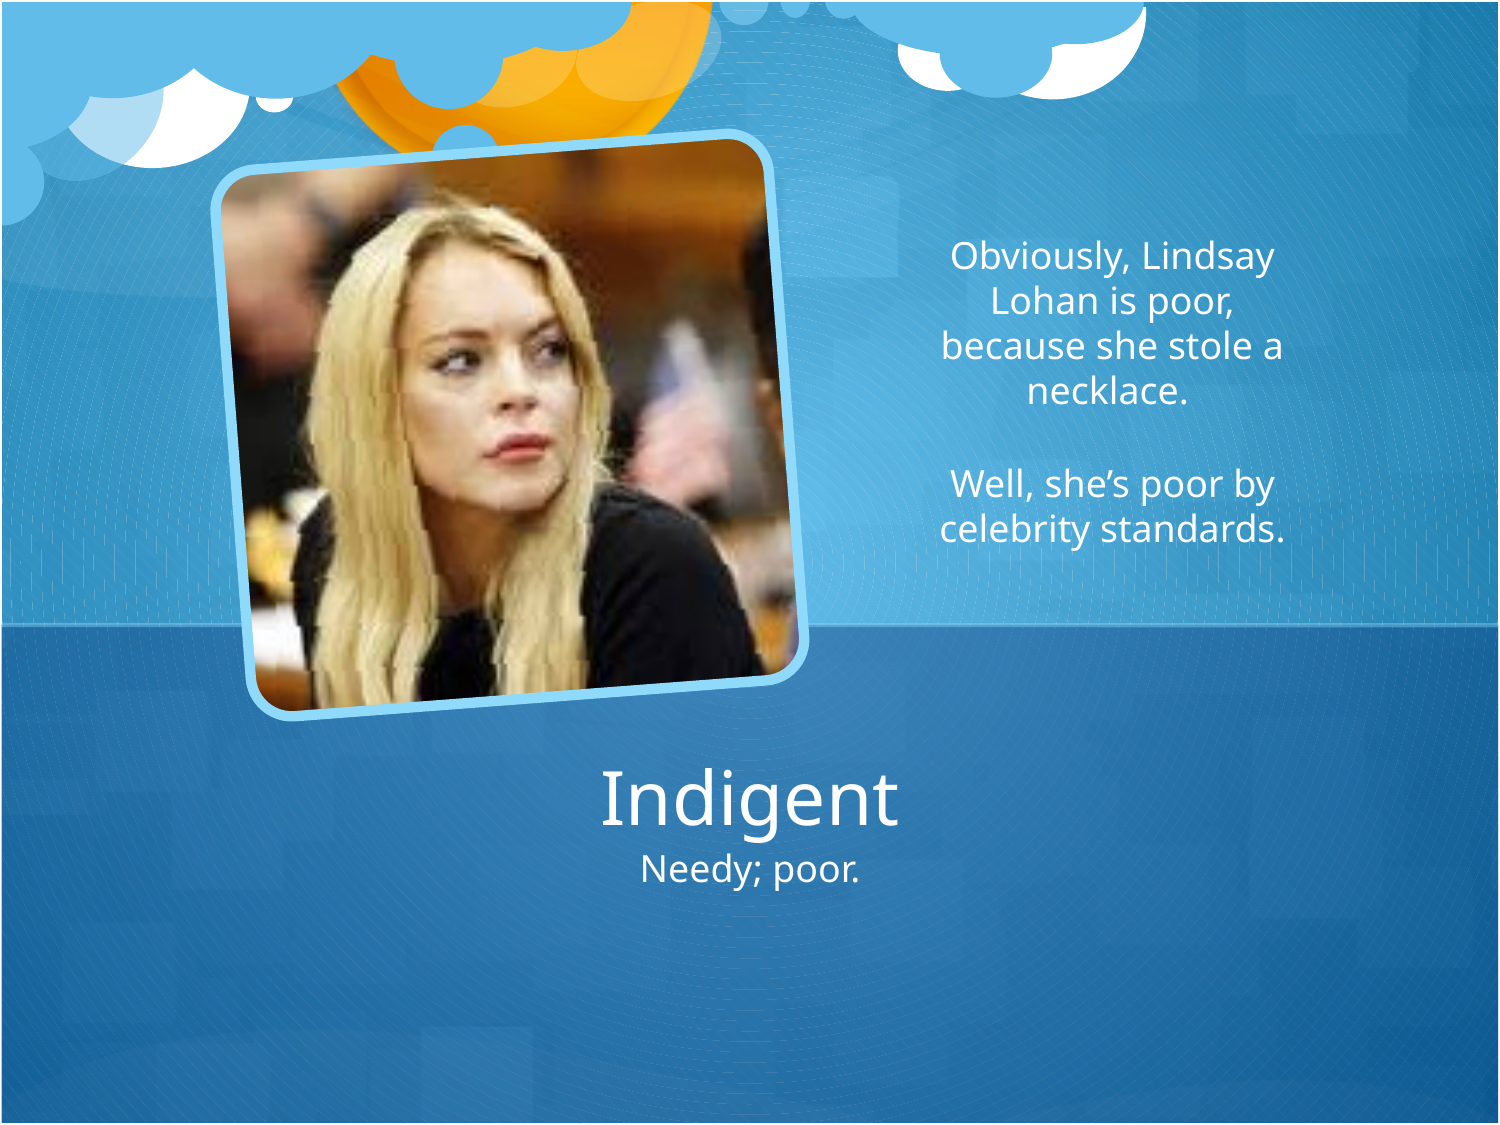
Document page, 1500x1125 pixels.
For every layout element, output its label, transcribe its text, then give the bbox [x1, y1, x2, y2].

title Indigent [116, 729, 1383, 848]
text_box Obviously, Lindsay Lohan is poor, because she stole a necklace. Well, she’s poor by celebrity standards. [912, 224, 1313, 558]
picture [2, 2, 1498, 1123]
list Needy; poor. [116, 848, 1383, 1048]
